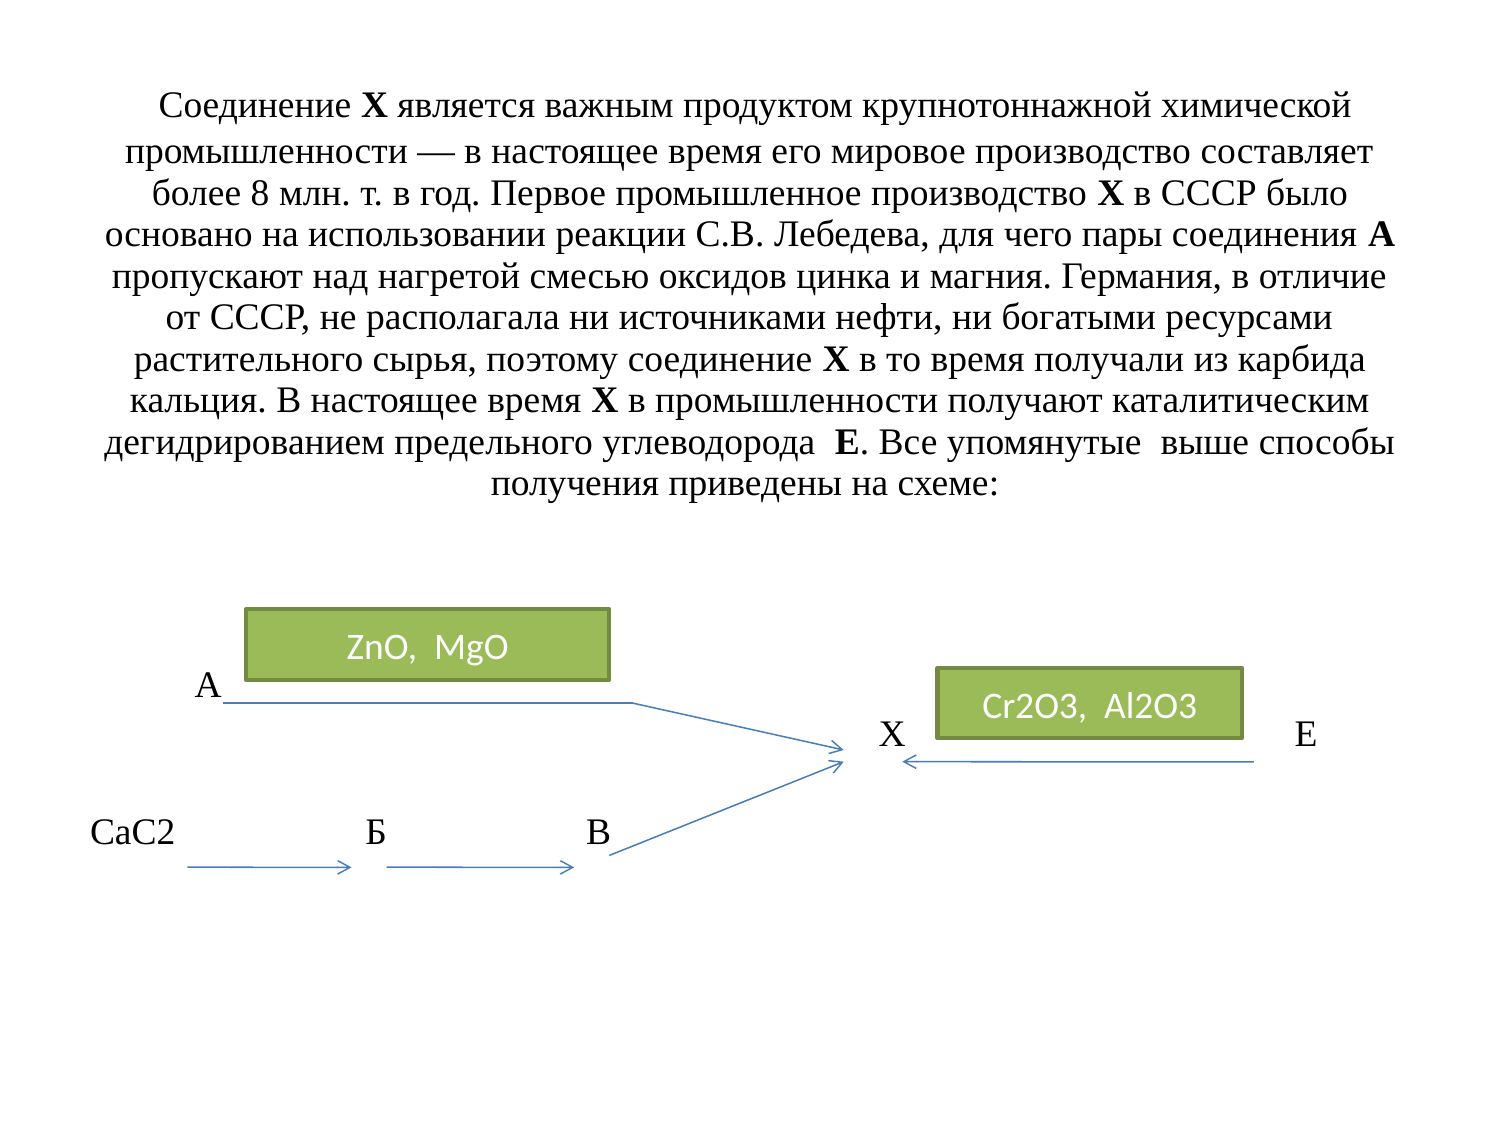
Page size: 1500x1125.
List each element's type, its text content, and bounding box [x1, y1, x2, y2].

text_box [632, 702, 844, 751]
list A X E CaC2 Б В [75, 562, 1425, 1005]
title Соединение Х является важным продуктом крупнотоннажной химической промышленности — в настоящее время его мировое производство составляет более 8 млн. т. в год. Первое промышленное производство Х в СССР было основано на использовании реакции С.В. Лебедева, для чего пары соединения А пропускают над нагретой смесью оксидов цинка и магния. Германия, в отличие от СССР, не располагала ни источниками нефти, ни богатыми ресурсами растительного сырья, поэтому соединение Х в то время получали из карбида кальция. В настоящее время Х в промышленности получают каталитическим дегидрированием предельного углеводорода Е. Все упомянутые выше способы получения приведены на схеме: [75, 45, 1425, 539]
text_box Cr2O3, Al2O3 [935, 666, 1244, 740]
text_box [609, 761, 844, 856]
text_box ZnO, MgO [244, 607, 611, 682]
